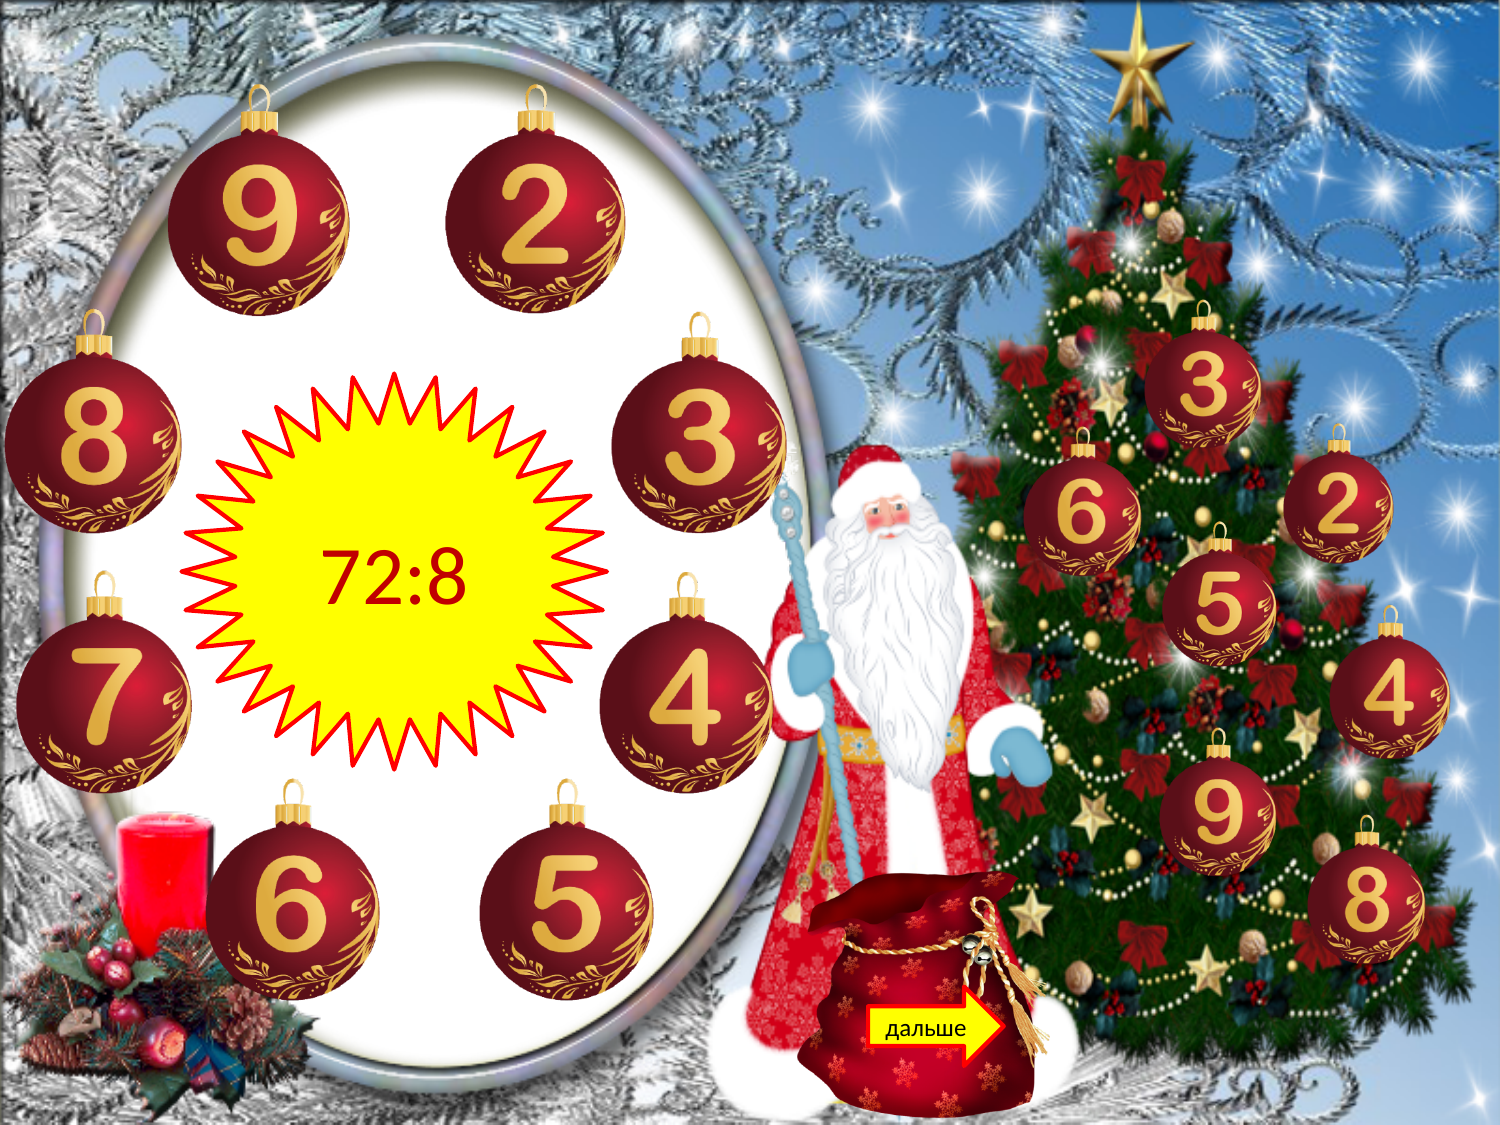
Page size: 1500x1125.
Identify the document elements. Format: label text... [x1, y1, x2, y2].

text_box 72:8 [188, 371, 603, 772]
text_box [796, 870, 1050, 1119]
picture [0, 0, 1500, 1125]
